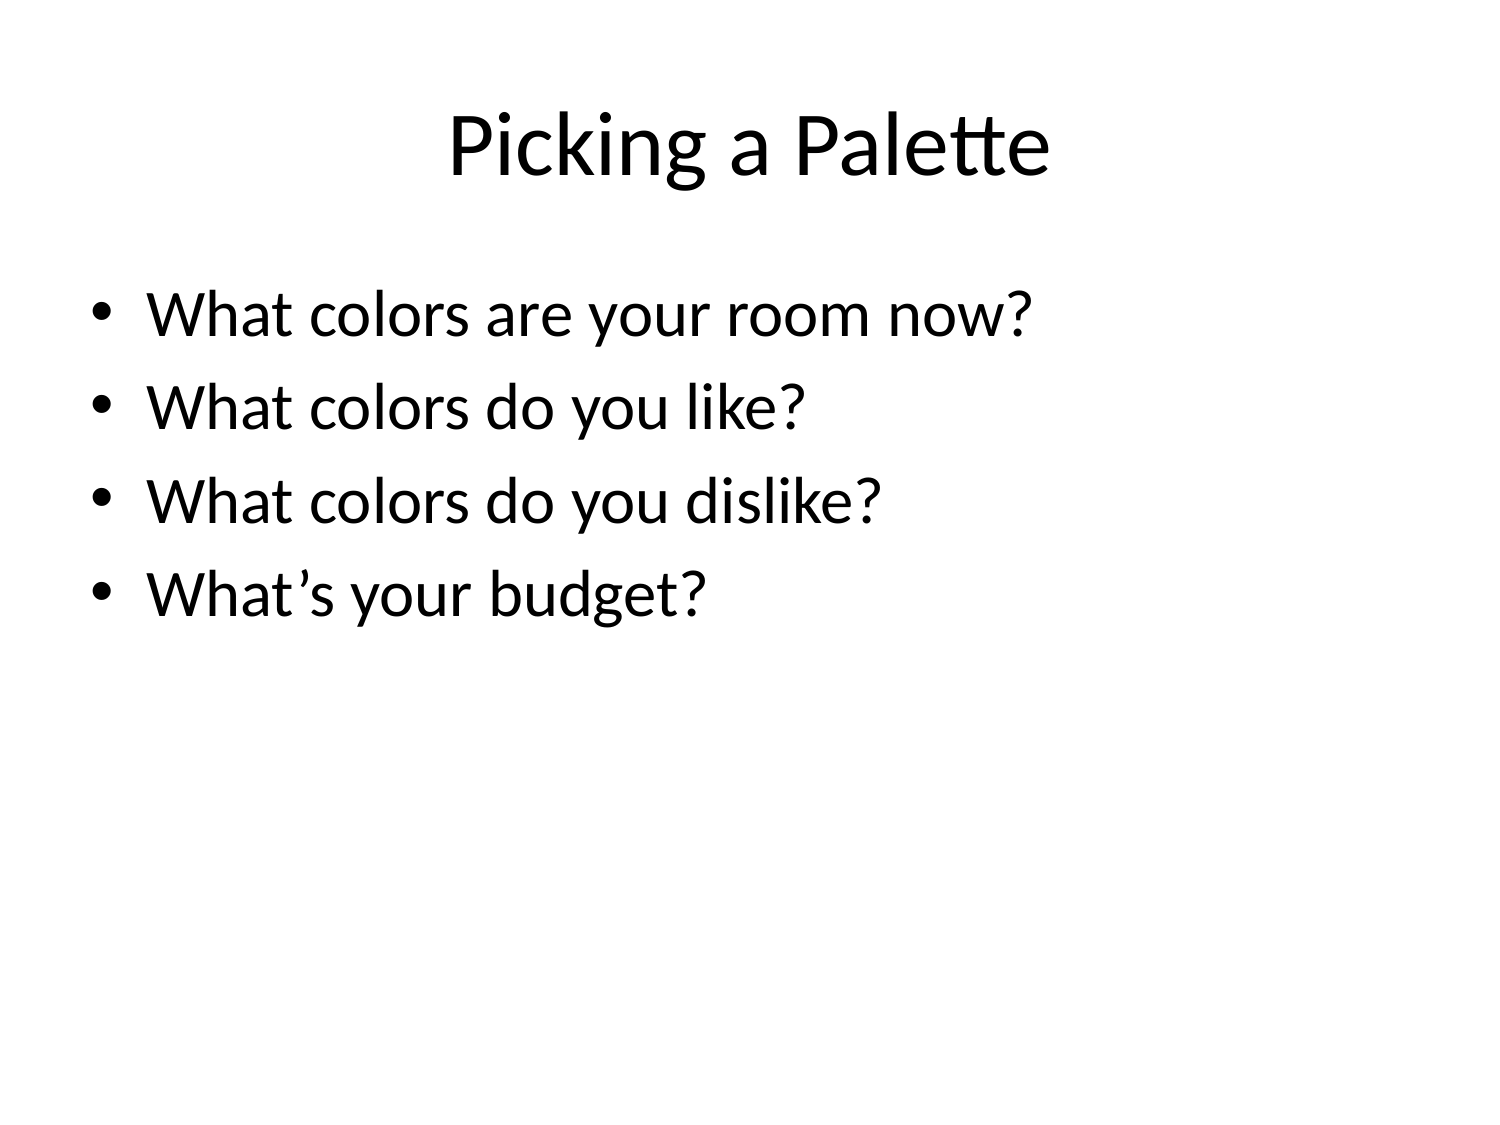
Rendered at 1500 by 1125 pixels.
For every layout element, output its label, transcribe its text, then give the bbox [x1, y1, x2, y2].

title Picking a Palette [75, 45, 1425, 233]
list What colors are your room now? What colors do you like? What colors do you dislike? What’s your budget? [75, 262, 1425, 1005]
